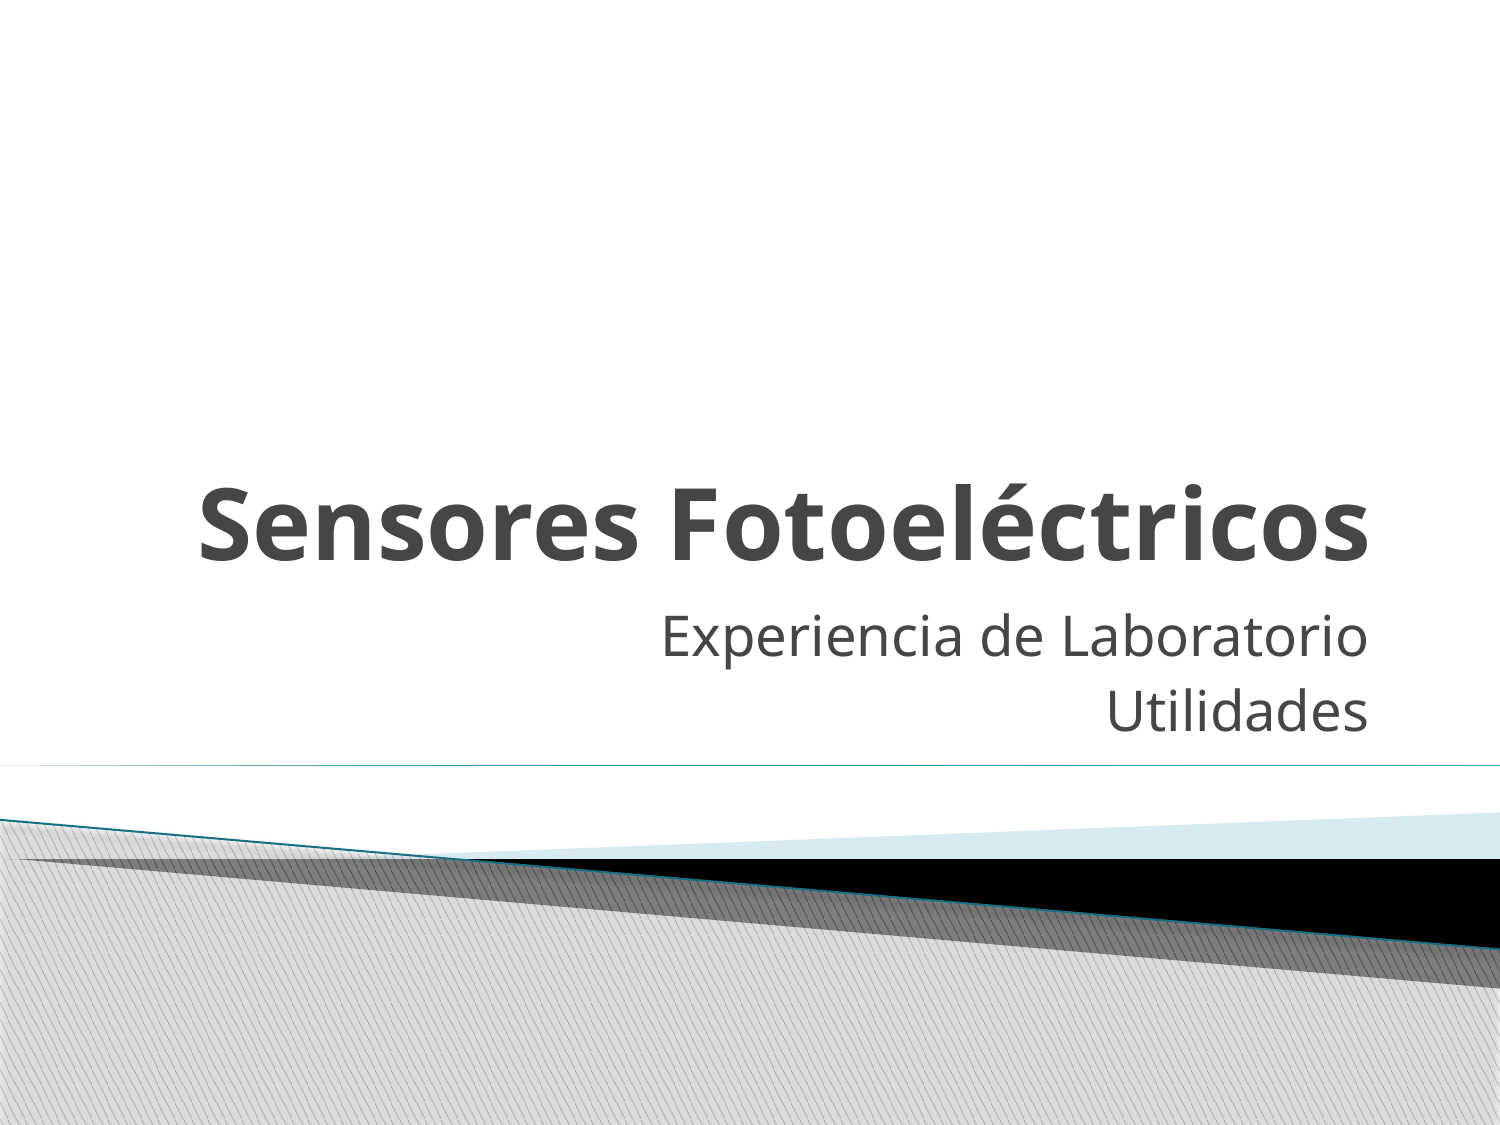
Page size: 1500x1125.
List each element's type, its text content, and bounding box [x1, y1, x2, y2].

title Sensores Fotoeléctricos [112, 287, 1388, 588]
subtitle Experiencia de Laboratorio Utilidades [112, 592, 1388, 790]
picture [5, 859, 1500, 989]
